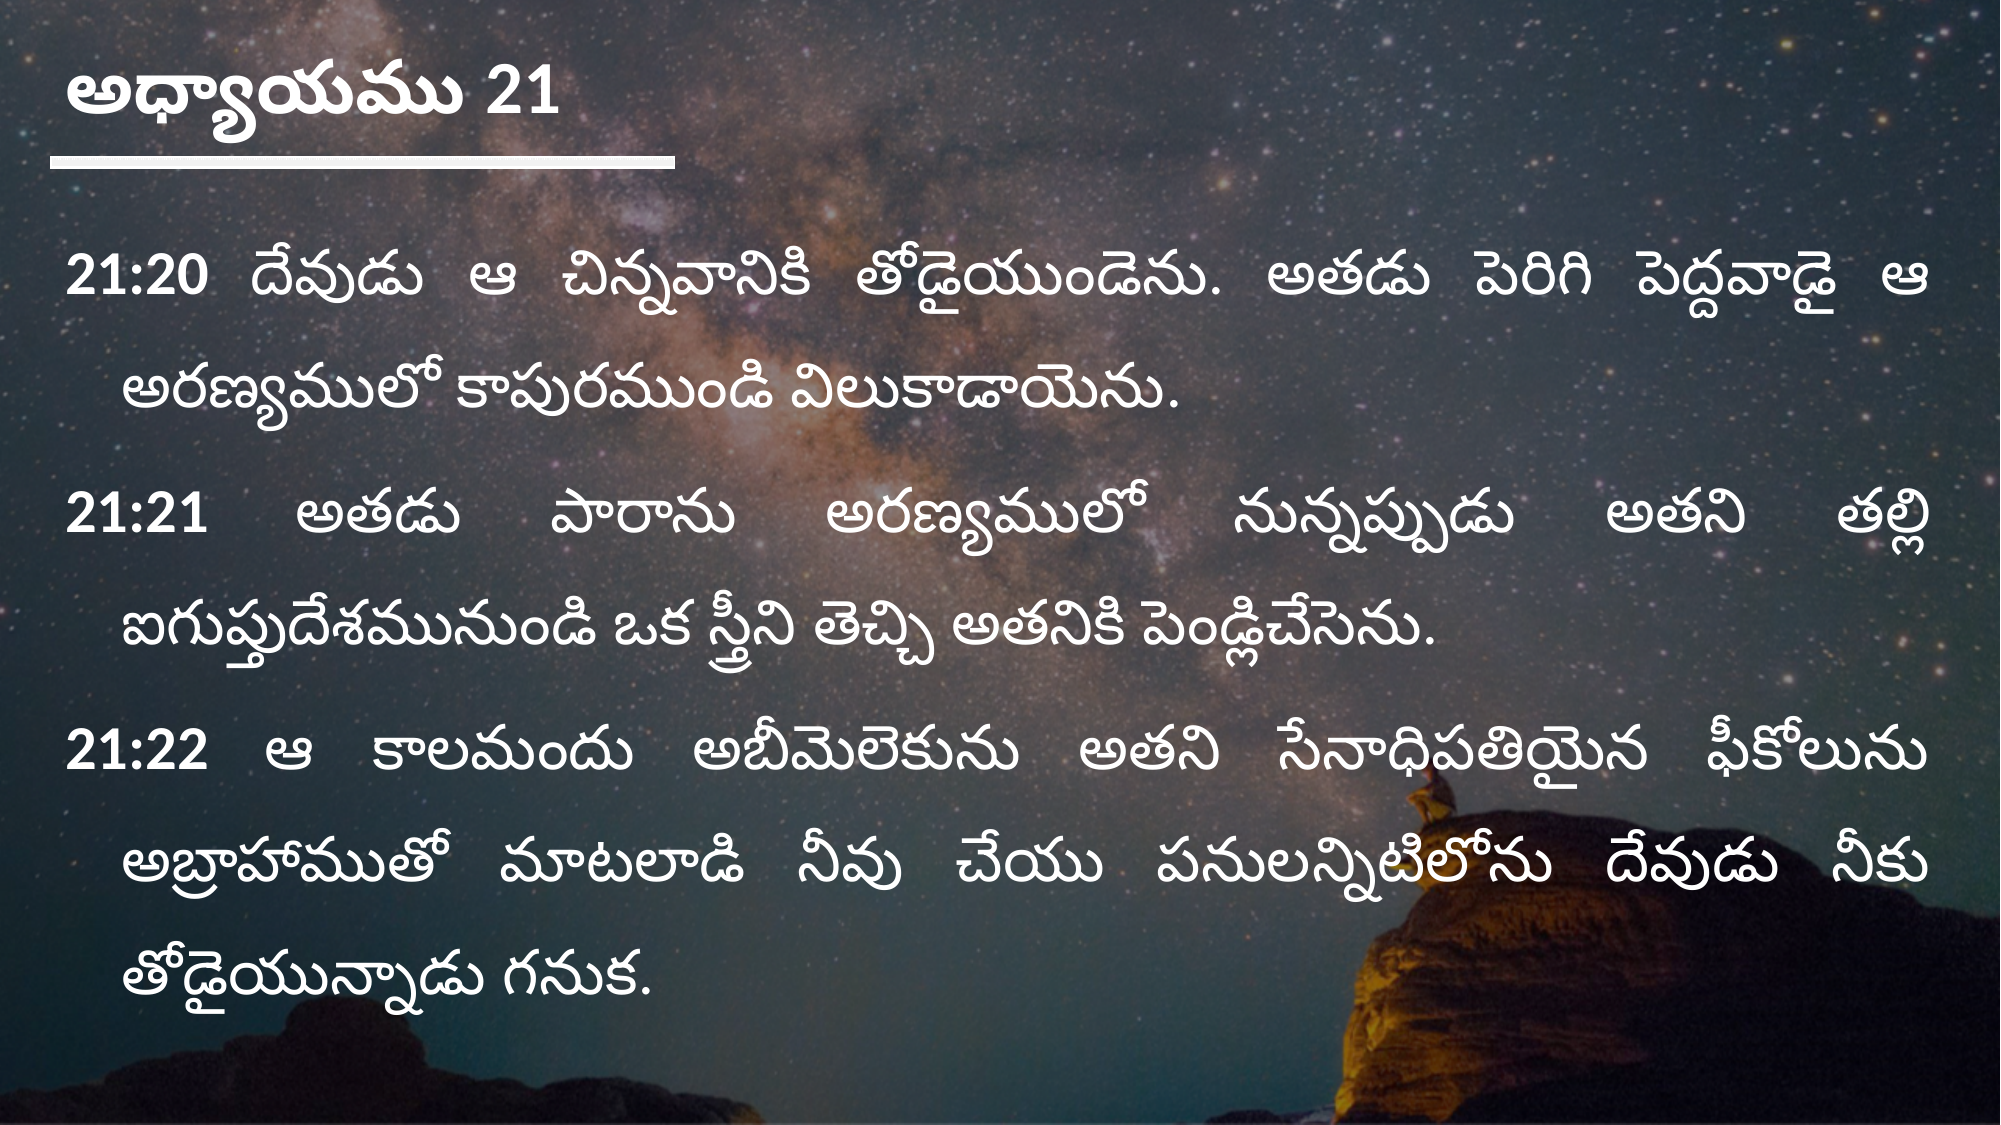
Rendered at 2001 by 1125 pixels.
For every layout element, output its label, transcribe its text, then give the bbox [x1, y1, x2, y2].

picture [0, 0, 2000, 1125]
title అధ్యాయము 21 [50, 0, 1925, 167]
list 21:20 దేవుడు ఆ చిన్నవానికి తోడైయుండెను. అతడు పెరిగి పెద్దవాడై ఆ అరణ్యములో కాపురముండి విలుకాడాయెను. 21:21 అతడు పారాను అరణ్యములో నున్నప్పుడు అతని తల్లి ఐగుప్తుదేశమునుండి ఒక స్త్రీని తెచ్చి అతనికి పెండ్లిచేసెను. 21:22 ఆ కాలమందు అబీమెలెకును అతని సేనాధిపతియైన ఫీకోలును అబ్రాహాముతో మాటలాడి నీవు చేయు పనులన్నిటిలోను దేవుడు నీకు తోడైయున్నాడు గనుక. [50, 187, 1946, 1063]
